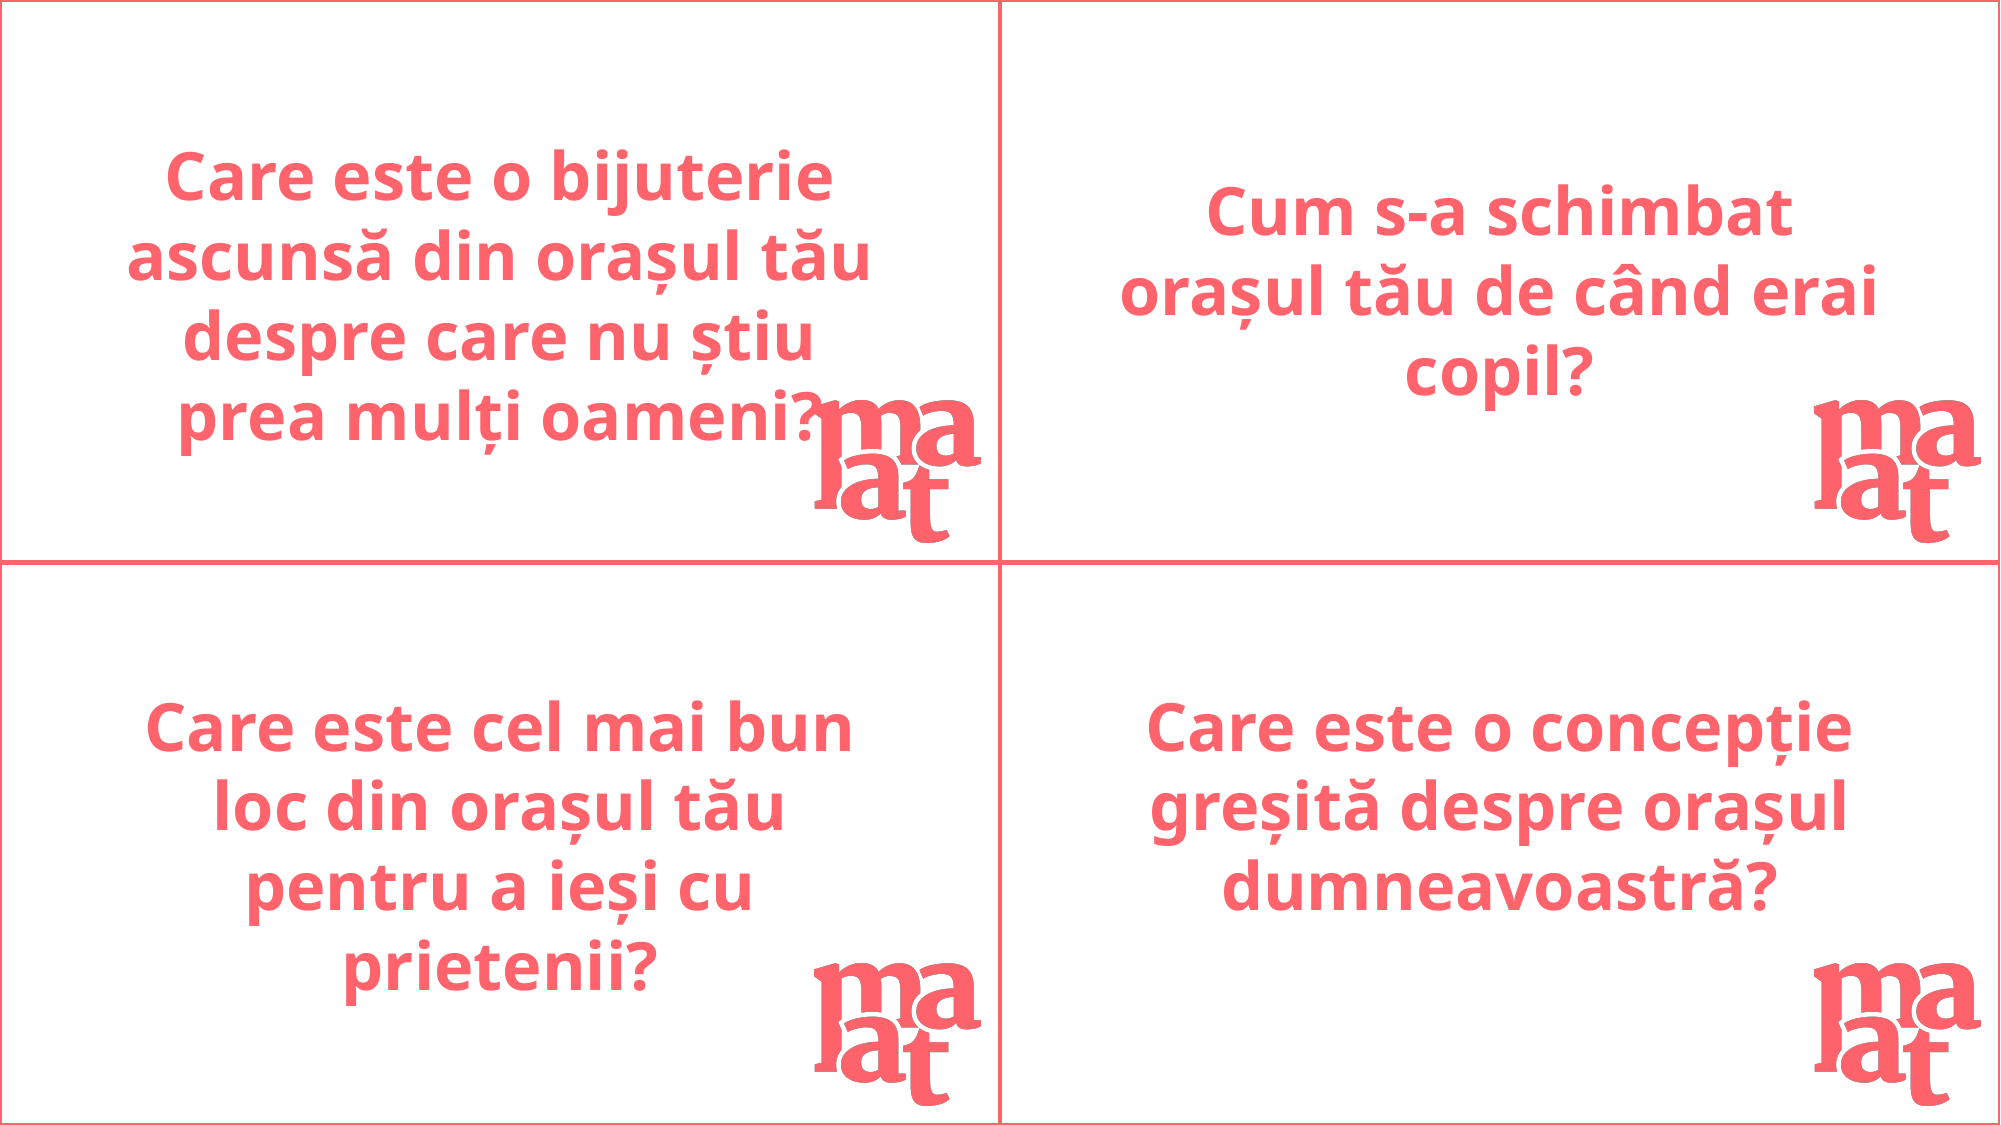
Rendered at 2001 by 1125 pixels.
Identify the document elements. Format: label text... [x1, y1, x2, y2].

picture [1814, 963, 1981, 1106]
picture [1814, 400, 1981, 543]
text_box [999, 561, 2000, 1125]
text_box [0, 561, 999, 1125]
text_box [999, 0, 2000, 561]
text_box [0, 0, 999, 561]
text_box Cum s-a schimbat orașul tău de când erai copil? [1102, 161, 1898, 416]
text_box Care este cel mai bun loc din orașul tău pentru a ieși cu prietenii? [102, 676, 898, 1012]
text_box Care este o concepție greșită despre orașul dumneavoastră? [1102, 676, 1898, 932]
picture [814, 400, 981, 543]
picture [814, 963, 981, 1106]
text_box Care este o bijuterie ascunsă din orașul tău despre care nu știu prea mulți oameni? [102, 126, 898, 462]
